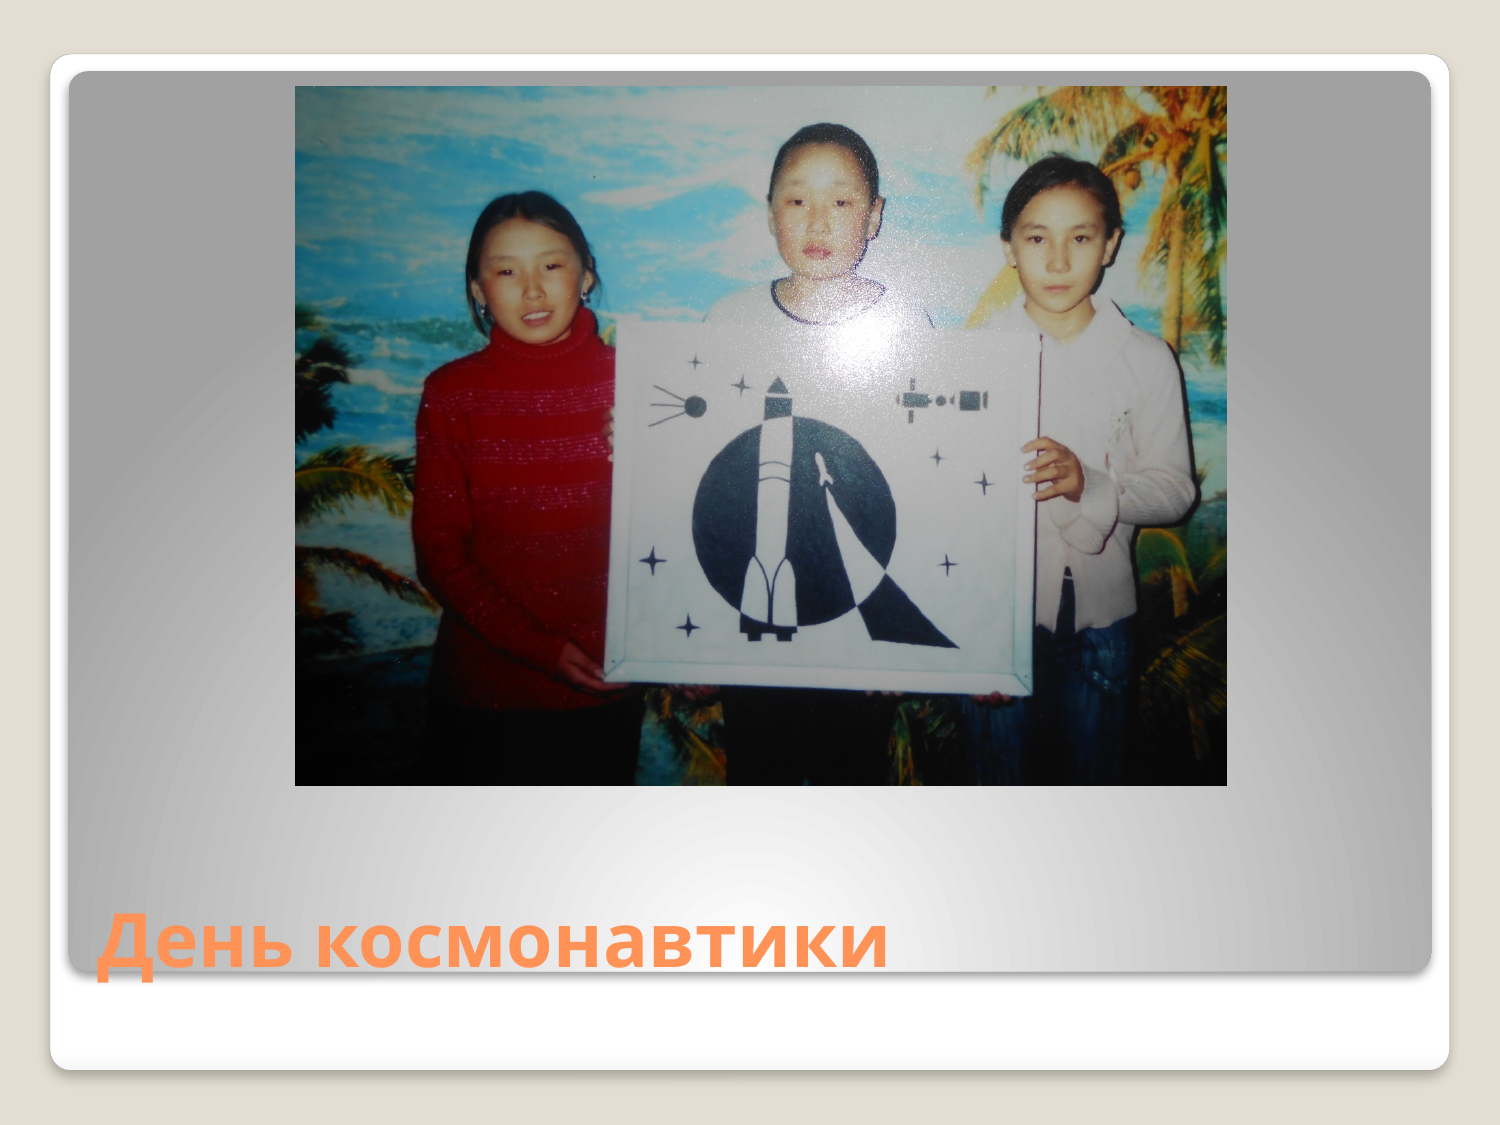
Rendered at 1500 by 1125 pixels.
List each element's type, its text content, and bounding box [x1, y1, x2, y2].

title День космонавтики [82, 817, 1425, 990]
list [295, 86, 1227, 786]
